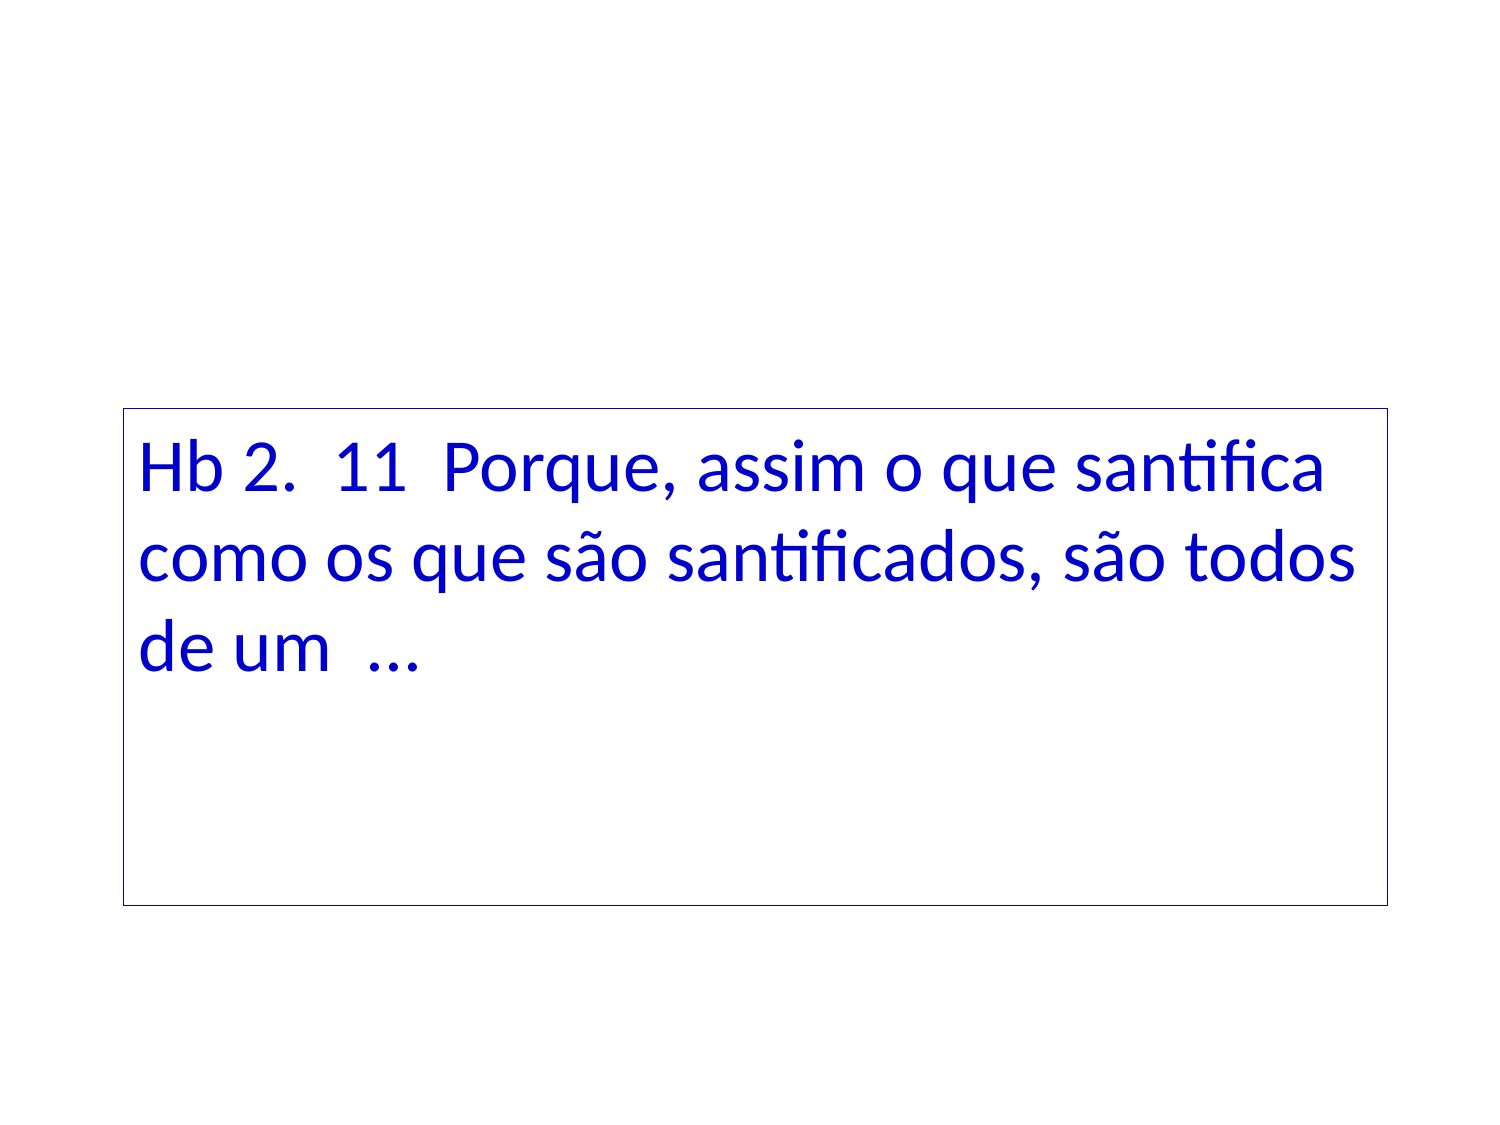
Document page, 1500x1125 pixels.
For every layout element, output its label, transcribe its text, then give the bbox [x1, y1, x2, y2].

list Hb 2. 11 Porque, assim o que santifica como os que são santificados, são todos de um ... [123, 408, 1388, 906]
